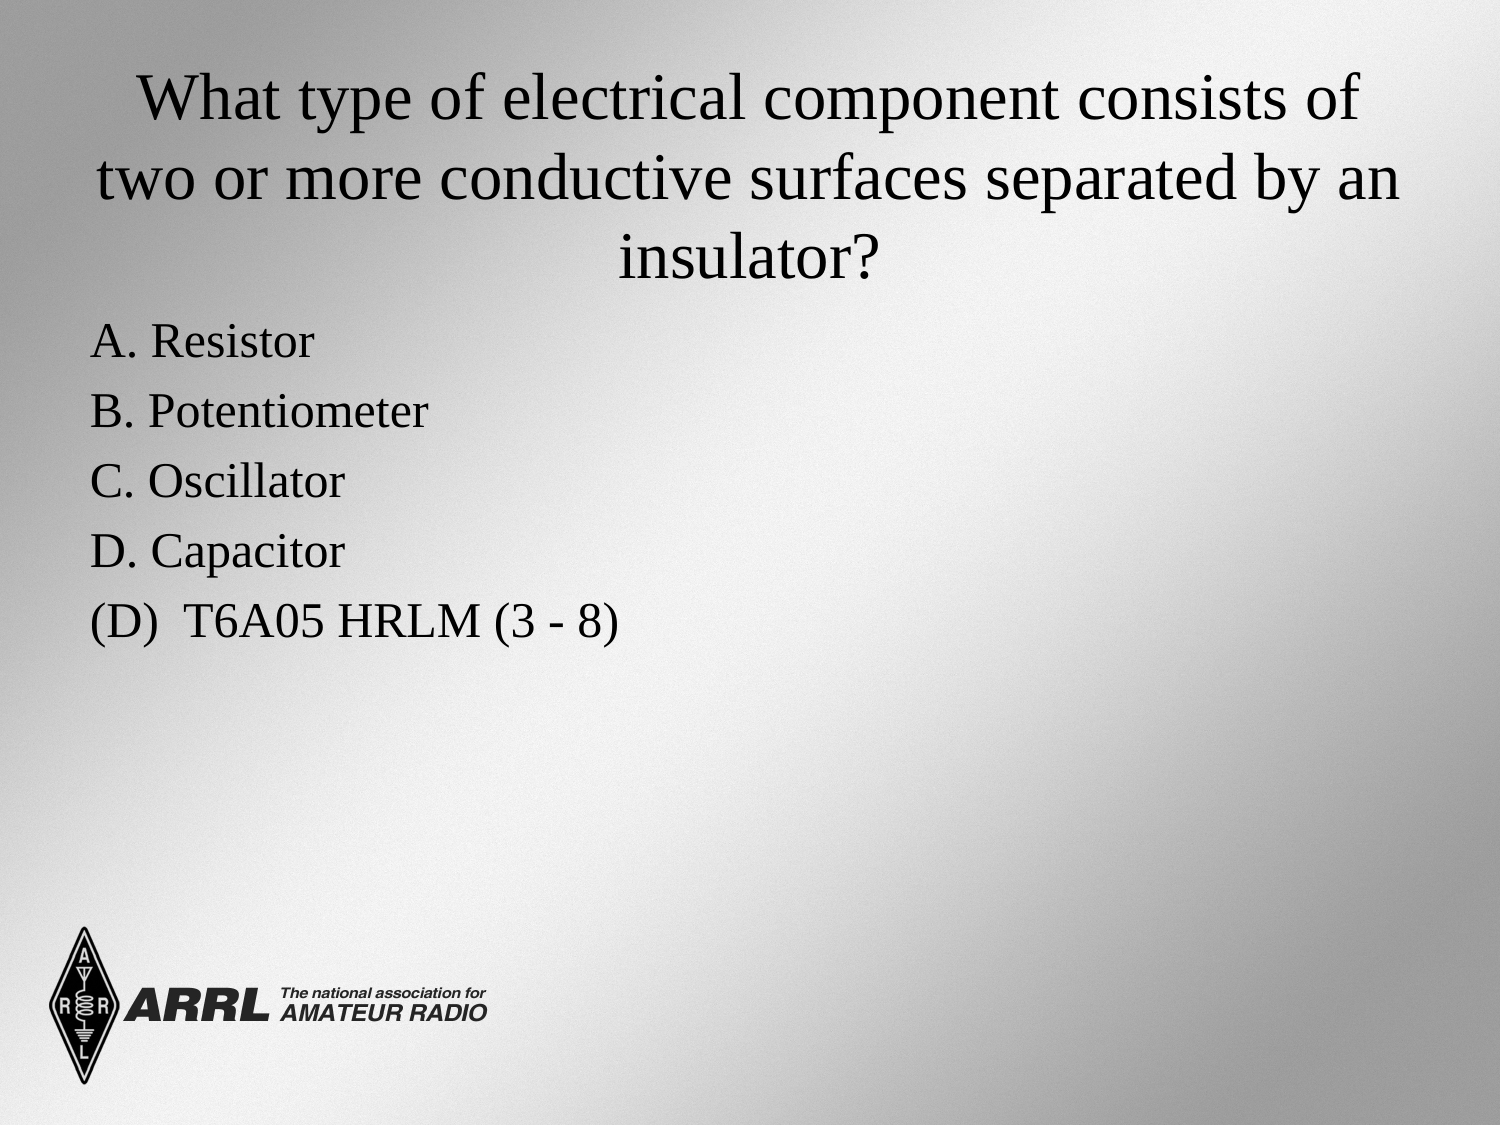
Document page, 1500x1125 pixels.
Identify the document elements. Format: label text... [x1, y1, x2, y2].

list A. Resistor B. Potentiometer C. Oscillator D. Capacitor (D) T6A05 HRLM (3 - 8) [75, 299, 1425, 1005]
title What type of electrical component consists of two or more conductive surfaces separated by an insulator? [75, 45, 1425, 233]
picture [0, 0, 1500, 1125]
